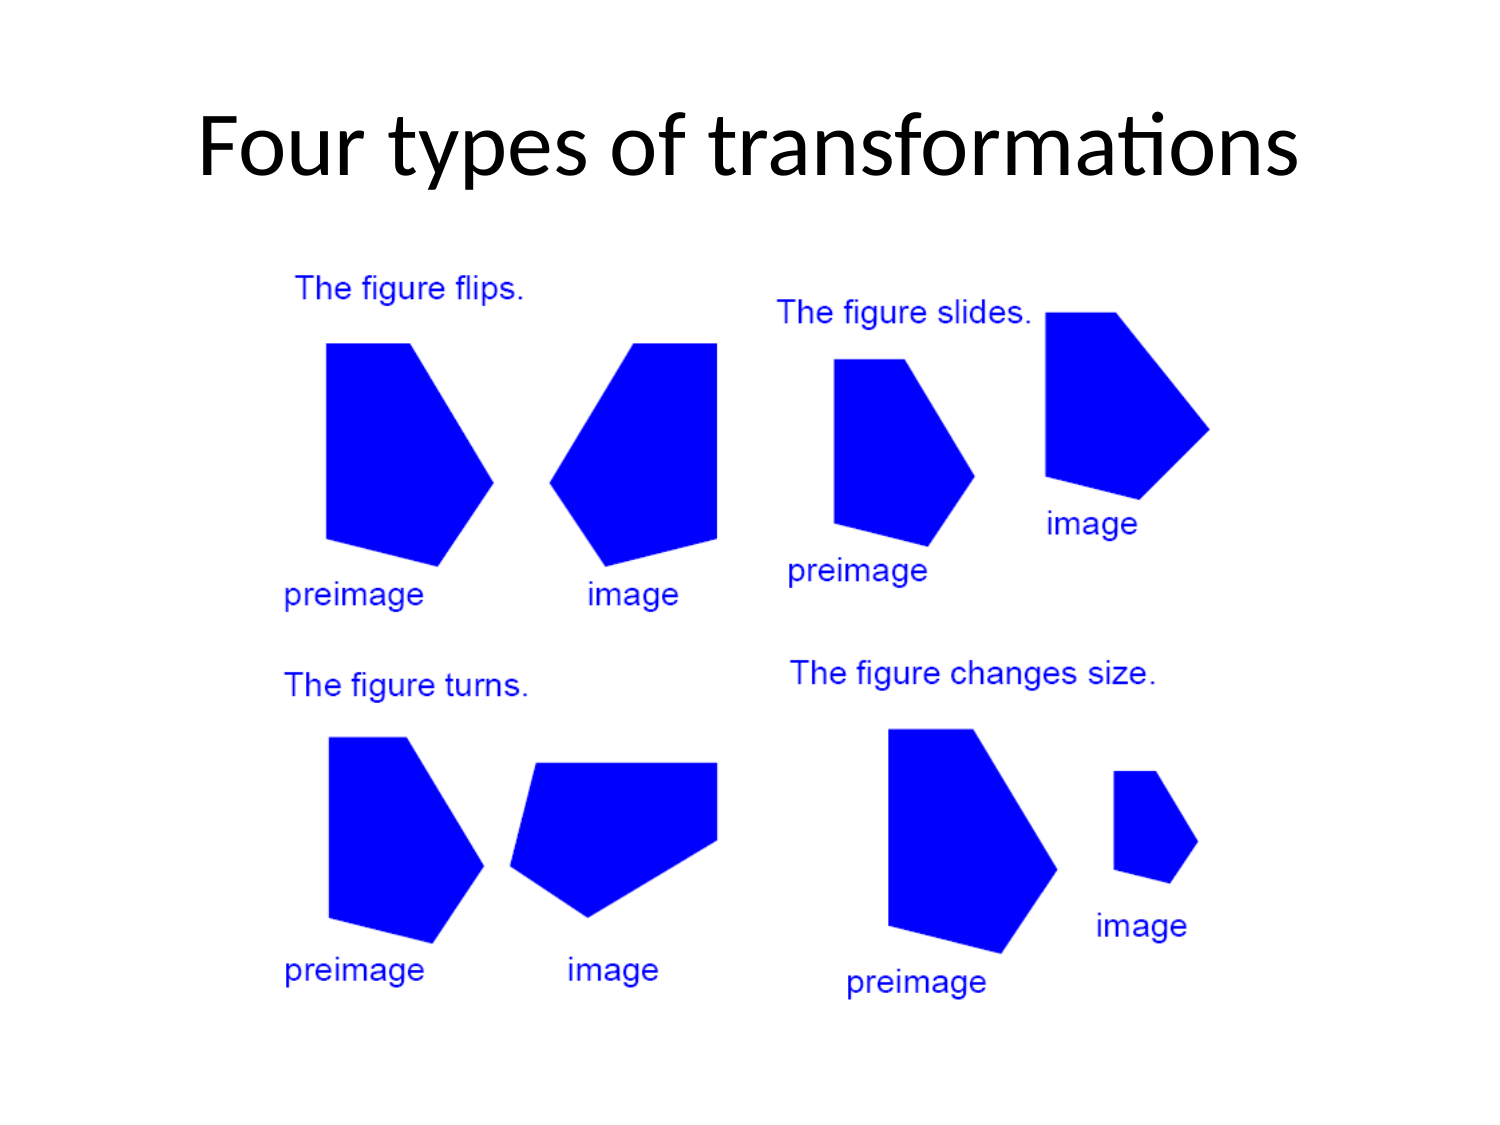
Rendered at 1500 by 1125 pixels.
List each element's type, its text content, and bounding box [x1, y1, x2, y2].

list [281, 262, 1219, 1006]
title Four types of transformations [75, 45, 1425, 233]
